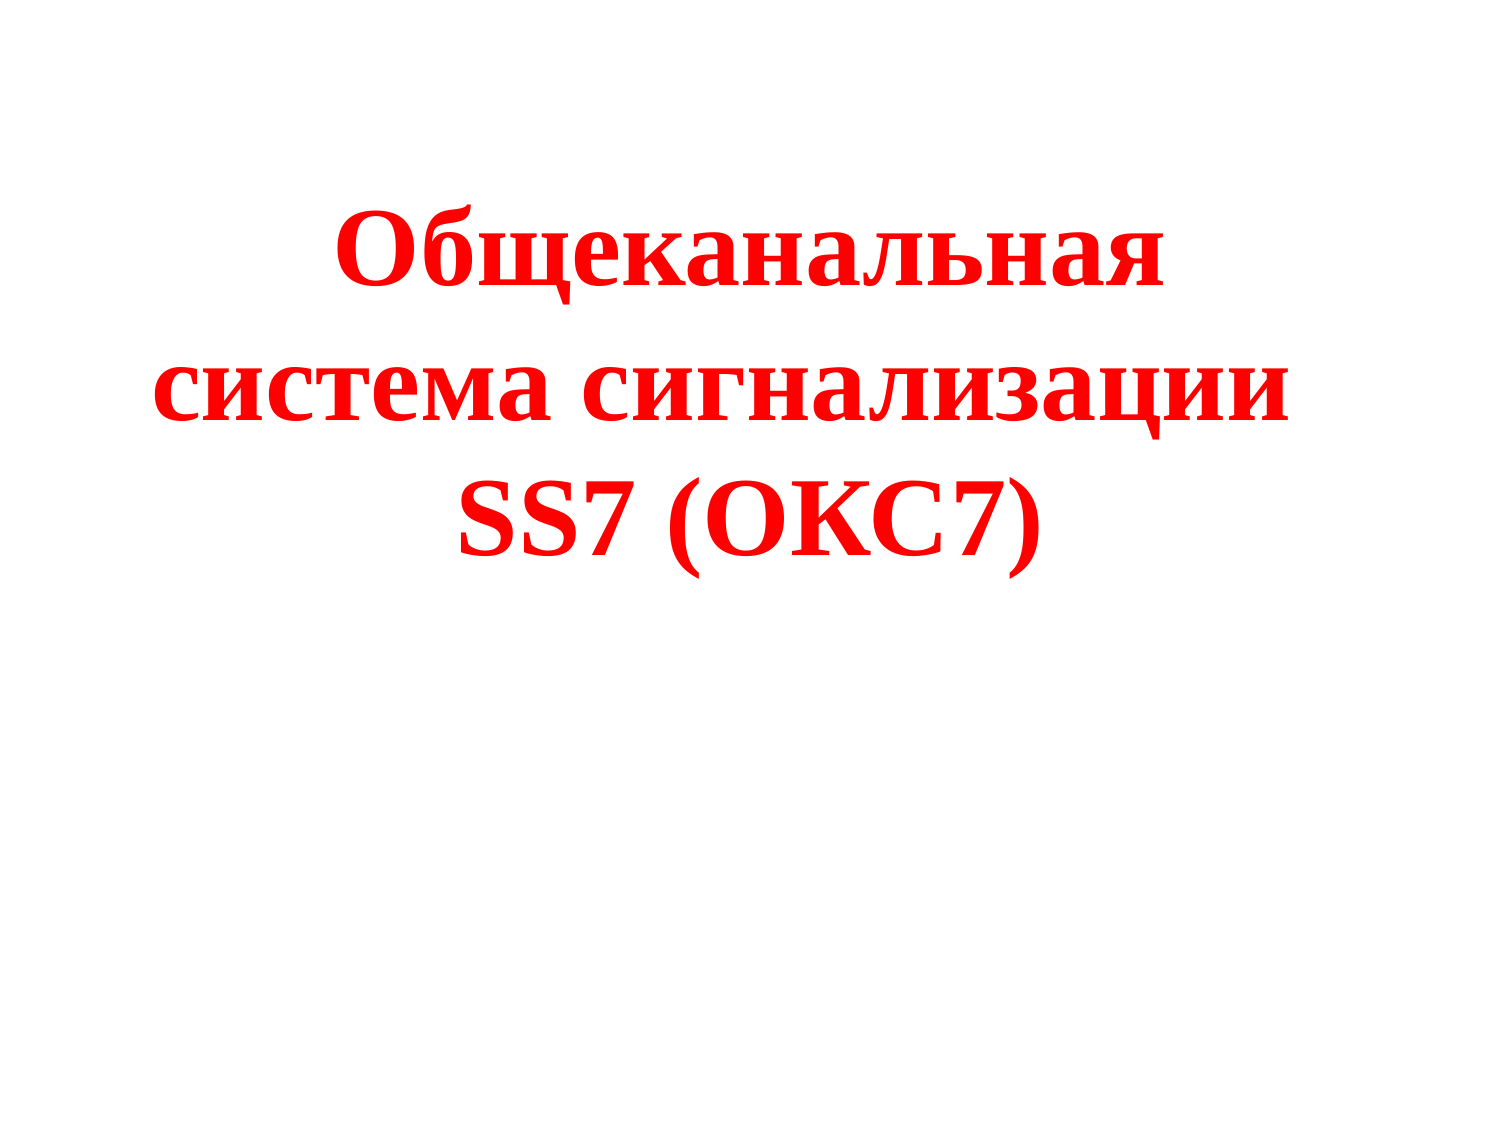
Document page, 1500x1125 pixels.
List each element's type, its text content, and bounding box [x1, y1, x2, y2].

title Общеканальная система сигнализации SS7 (ОКС7) [112, 160, 1388, 591]
